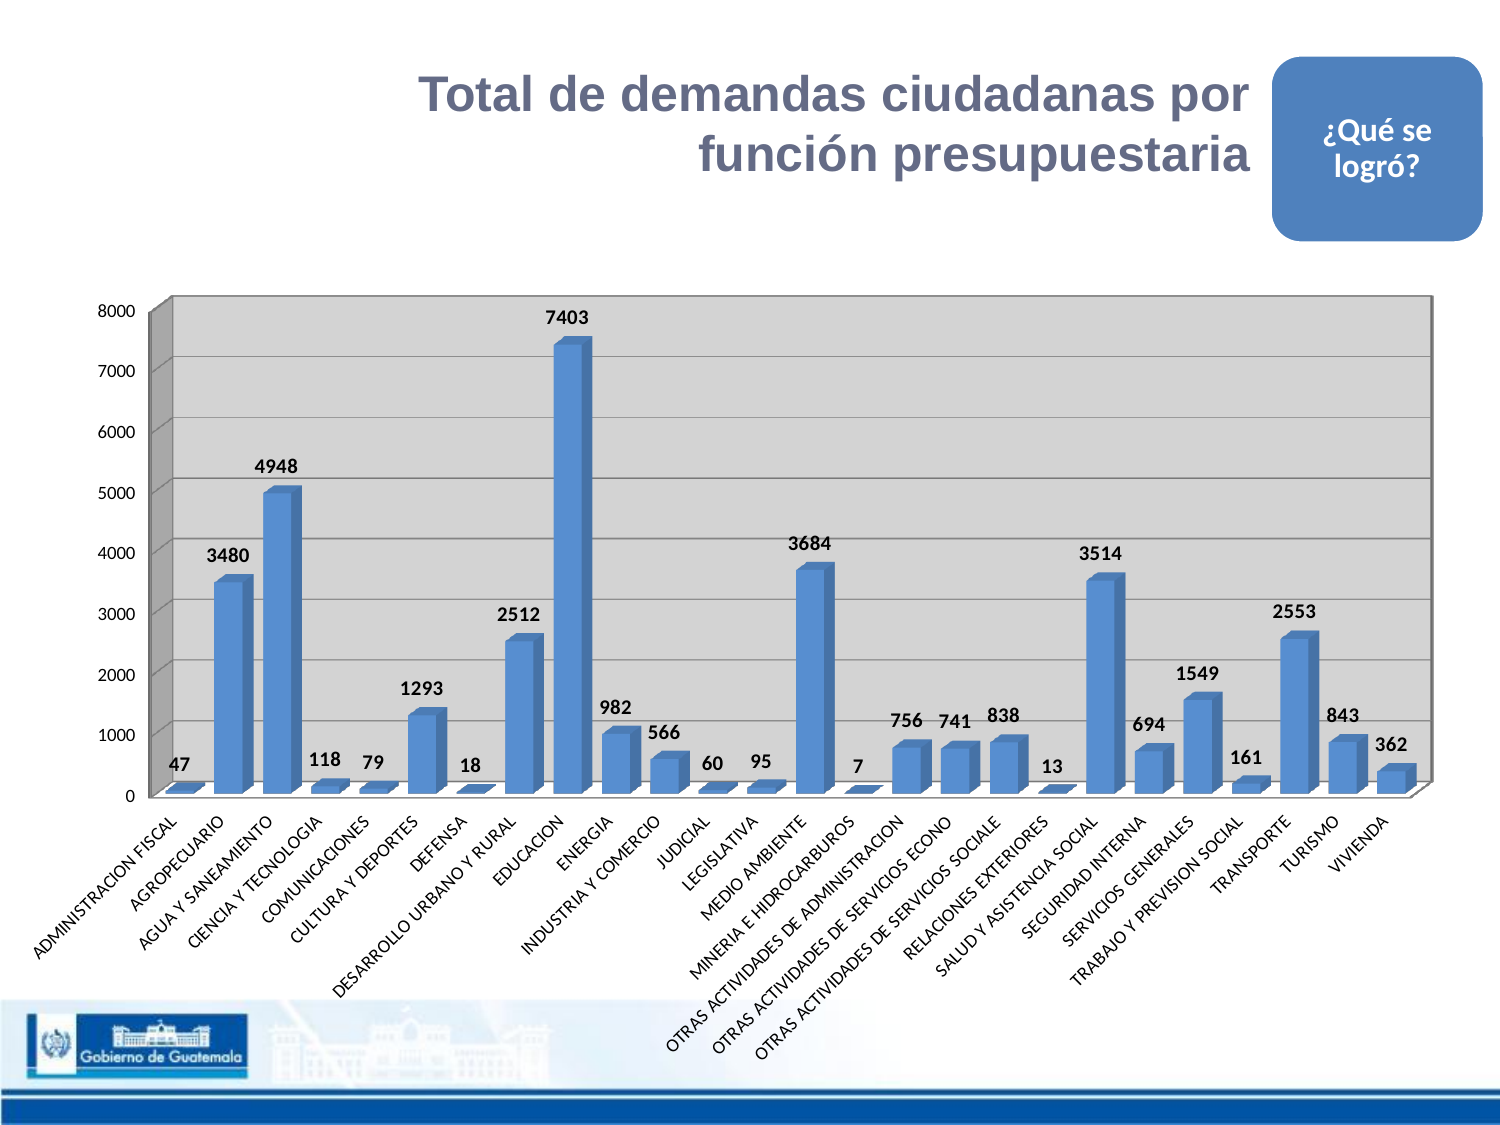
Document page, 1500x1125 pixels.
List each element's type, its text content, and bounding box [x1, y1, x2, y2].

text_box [1269, 54, 1486, 244]
picture [0, 0, 1500, 1125]
text_box Total de demandas ciudadanas por función presupuestaria [324, 54, 1266, 190]
chart [0, 278, 1464, 1083]
